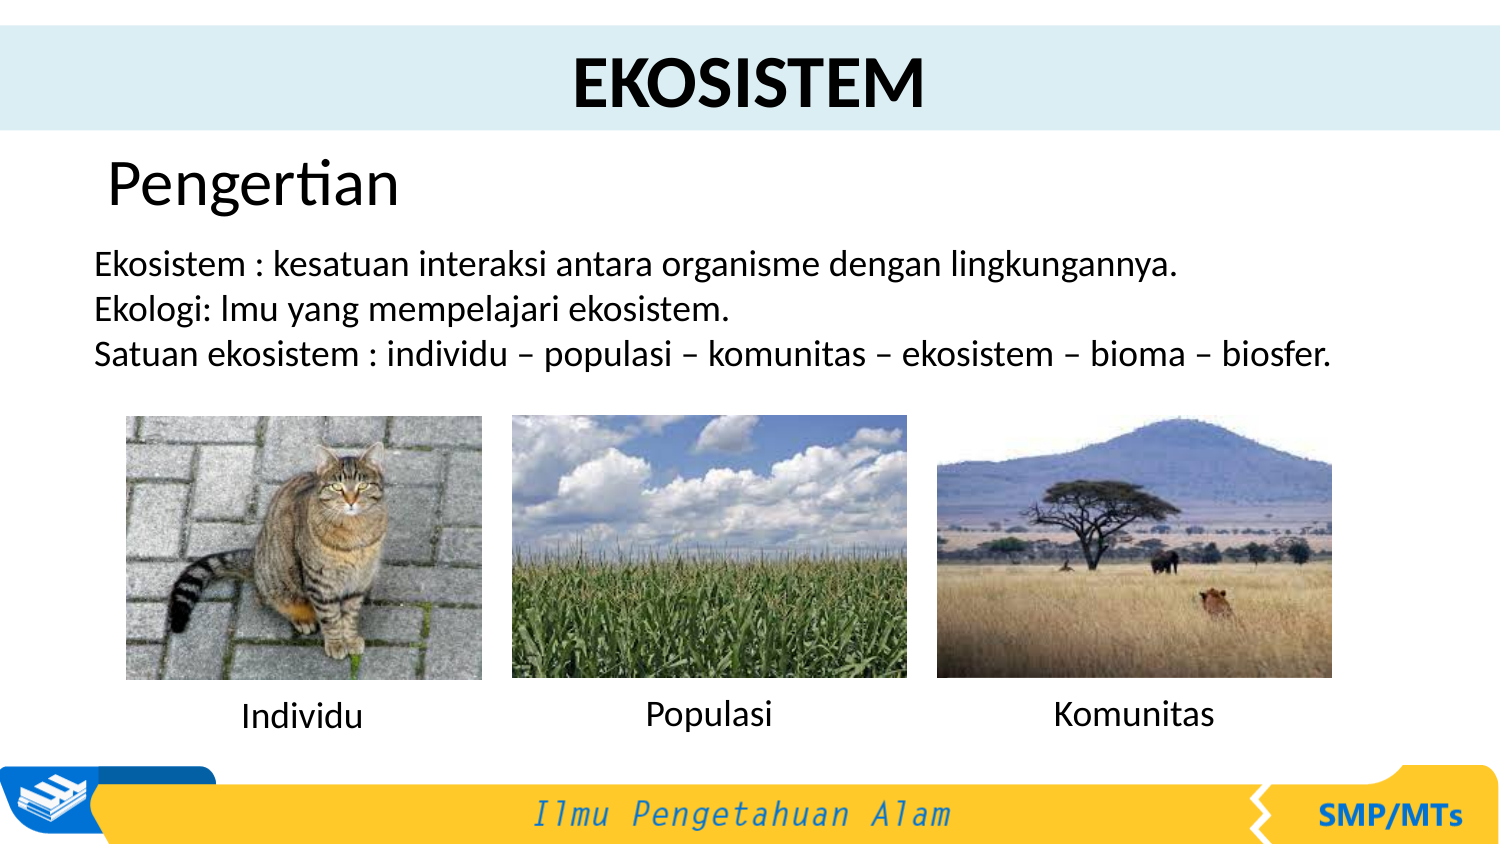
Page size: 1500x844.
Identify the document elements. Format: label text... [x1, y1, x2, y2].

picture [512, 415, 907, 679]
text_box Komunitas [935, 684, 1334, 748]
text_box Populasi [510, 684, 909, 748]
text_box Ekosistem : kesatuan interaksi antara organisme dengan lingkungannya. Ekologi: lmu yang mempelajari ekosistem. Satuan ekosistem : individu – populasi – komunitas – ekosistem – bioma – biosfer. [72, 225, 1490, 322]
picture [937, 415, 1332, 679]
picture [126, 416, 482, 680]
text_box Individu [121, 684, 484, 751]
text_box EKOSISTEM [0, 25, 1500, 131]
picture [0, 765, 1499, 844]
text_box Pengertian [92, 131, 416, 227]
